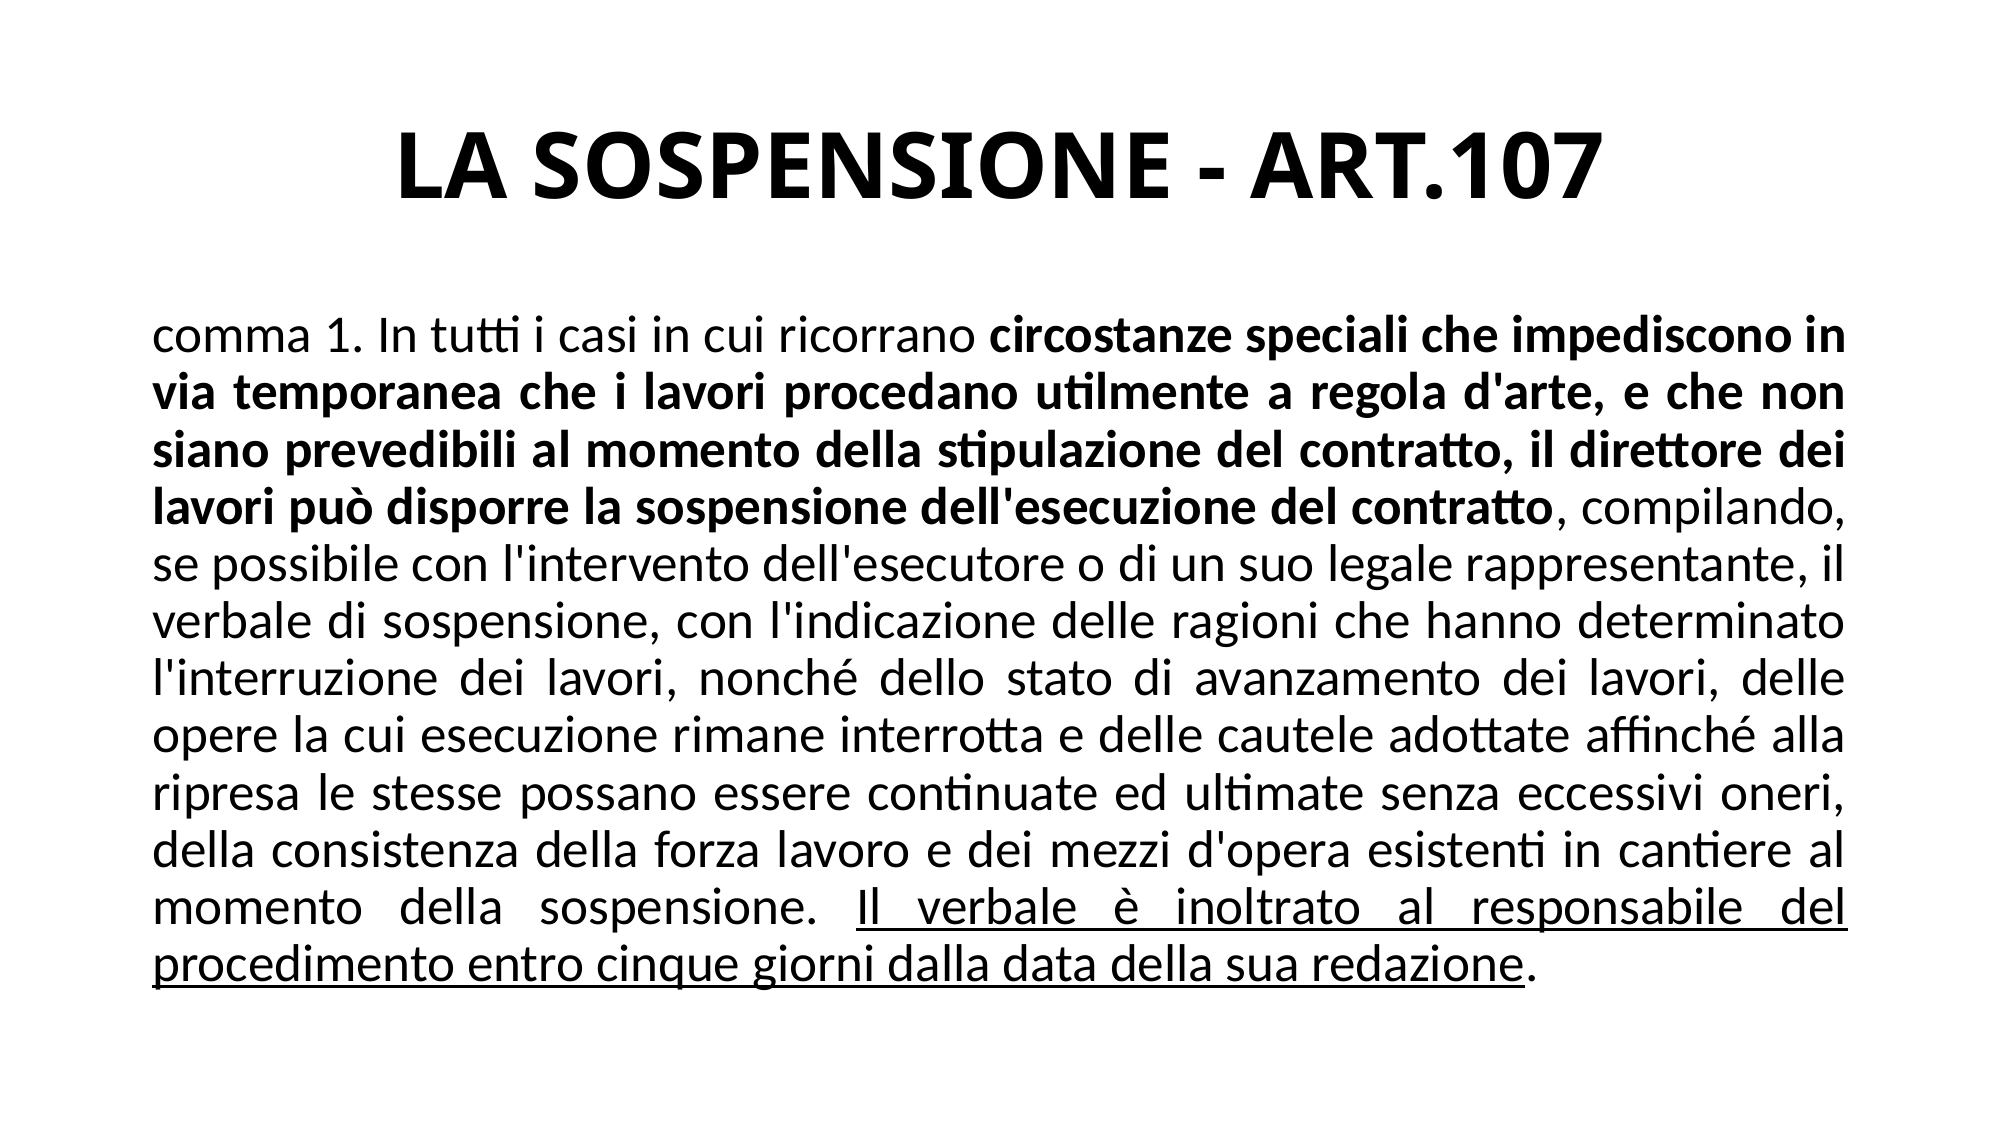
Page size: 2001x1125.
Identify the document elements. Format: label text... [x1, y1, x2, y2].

list comma 1. In tutti i casi in cui ricorrano circostanze speciali che impediscono in via temporanea che i lavori procedano utilmente a regola d'arte, e che non siano prevedibili al momento della stipulazione del contratto, il direttore dei lavori può disporre la sospensione dell'esecuzione del contratto, compilando, se possibile con l'intervento dell'esecutore o di un suo legale rappresentante, il verbale di sospensione, con l'indicazione delle ragioni che hanno determinato l'interruzione dei lavori, nonché dello stato di avanzamento dei lavori, delle opere la cui esecuzione rimane interrotta e delle cautele adottate affinché alla ripresa le stesse possano essere continuate ed ultimate senza eccessivi oneri, della consistenza della forza lavoro e dei mezzi d'opera esistenti in cantiere al momento della sospensione. Il verbale è inoltrato al responsabile del procedimento entro cinque giorni dalla data della sua redazione. [137, 299, 1863, 1014]
title LA SOSPENSIONE - ART.107 [137, 59, 1863, 278]
